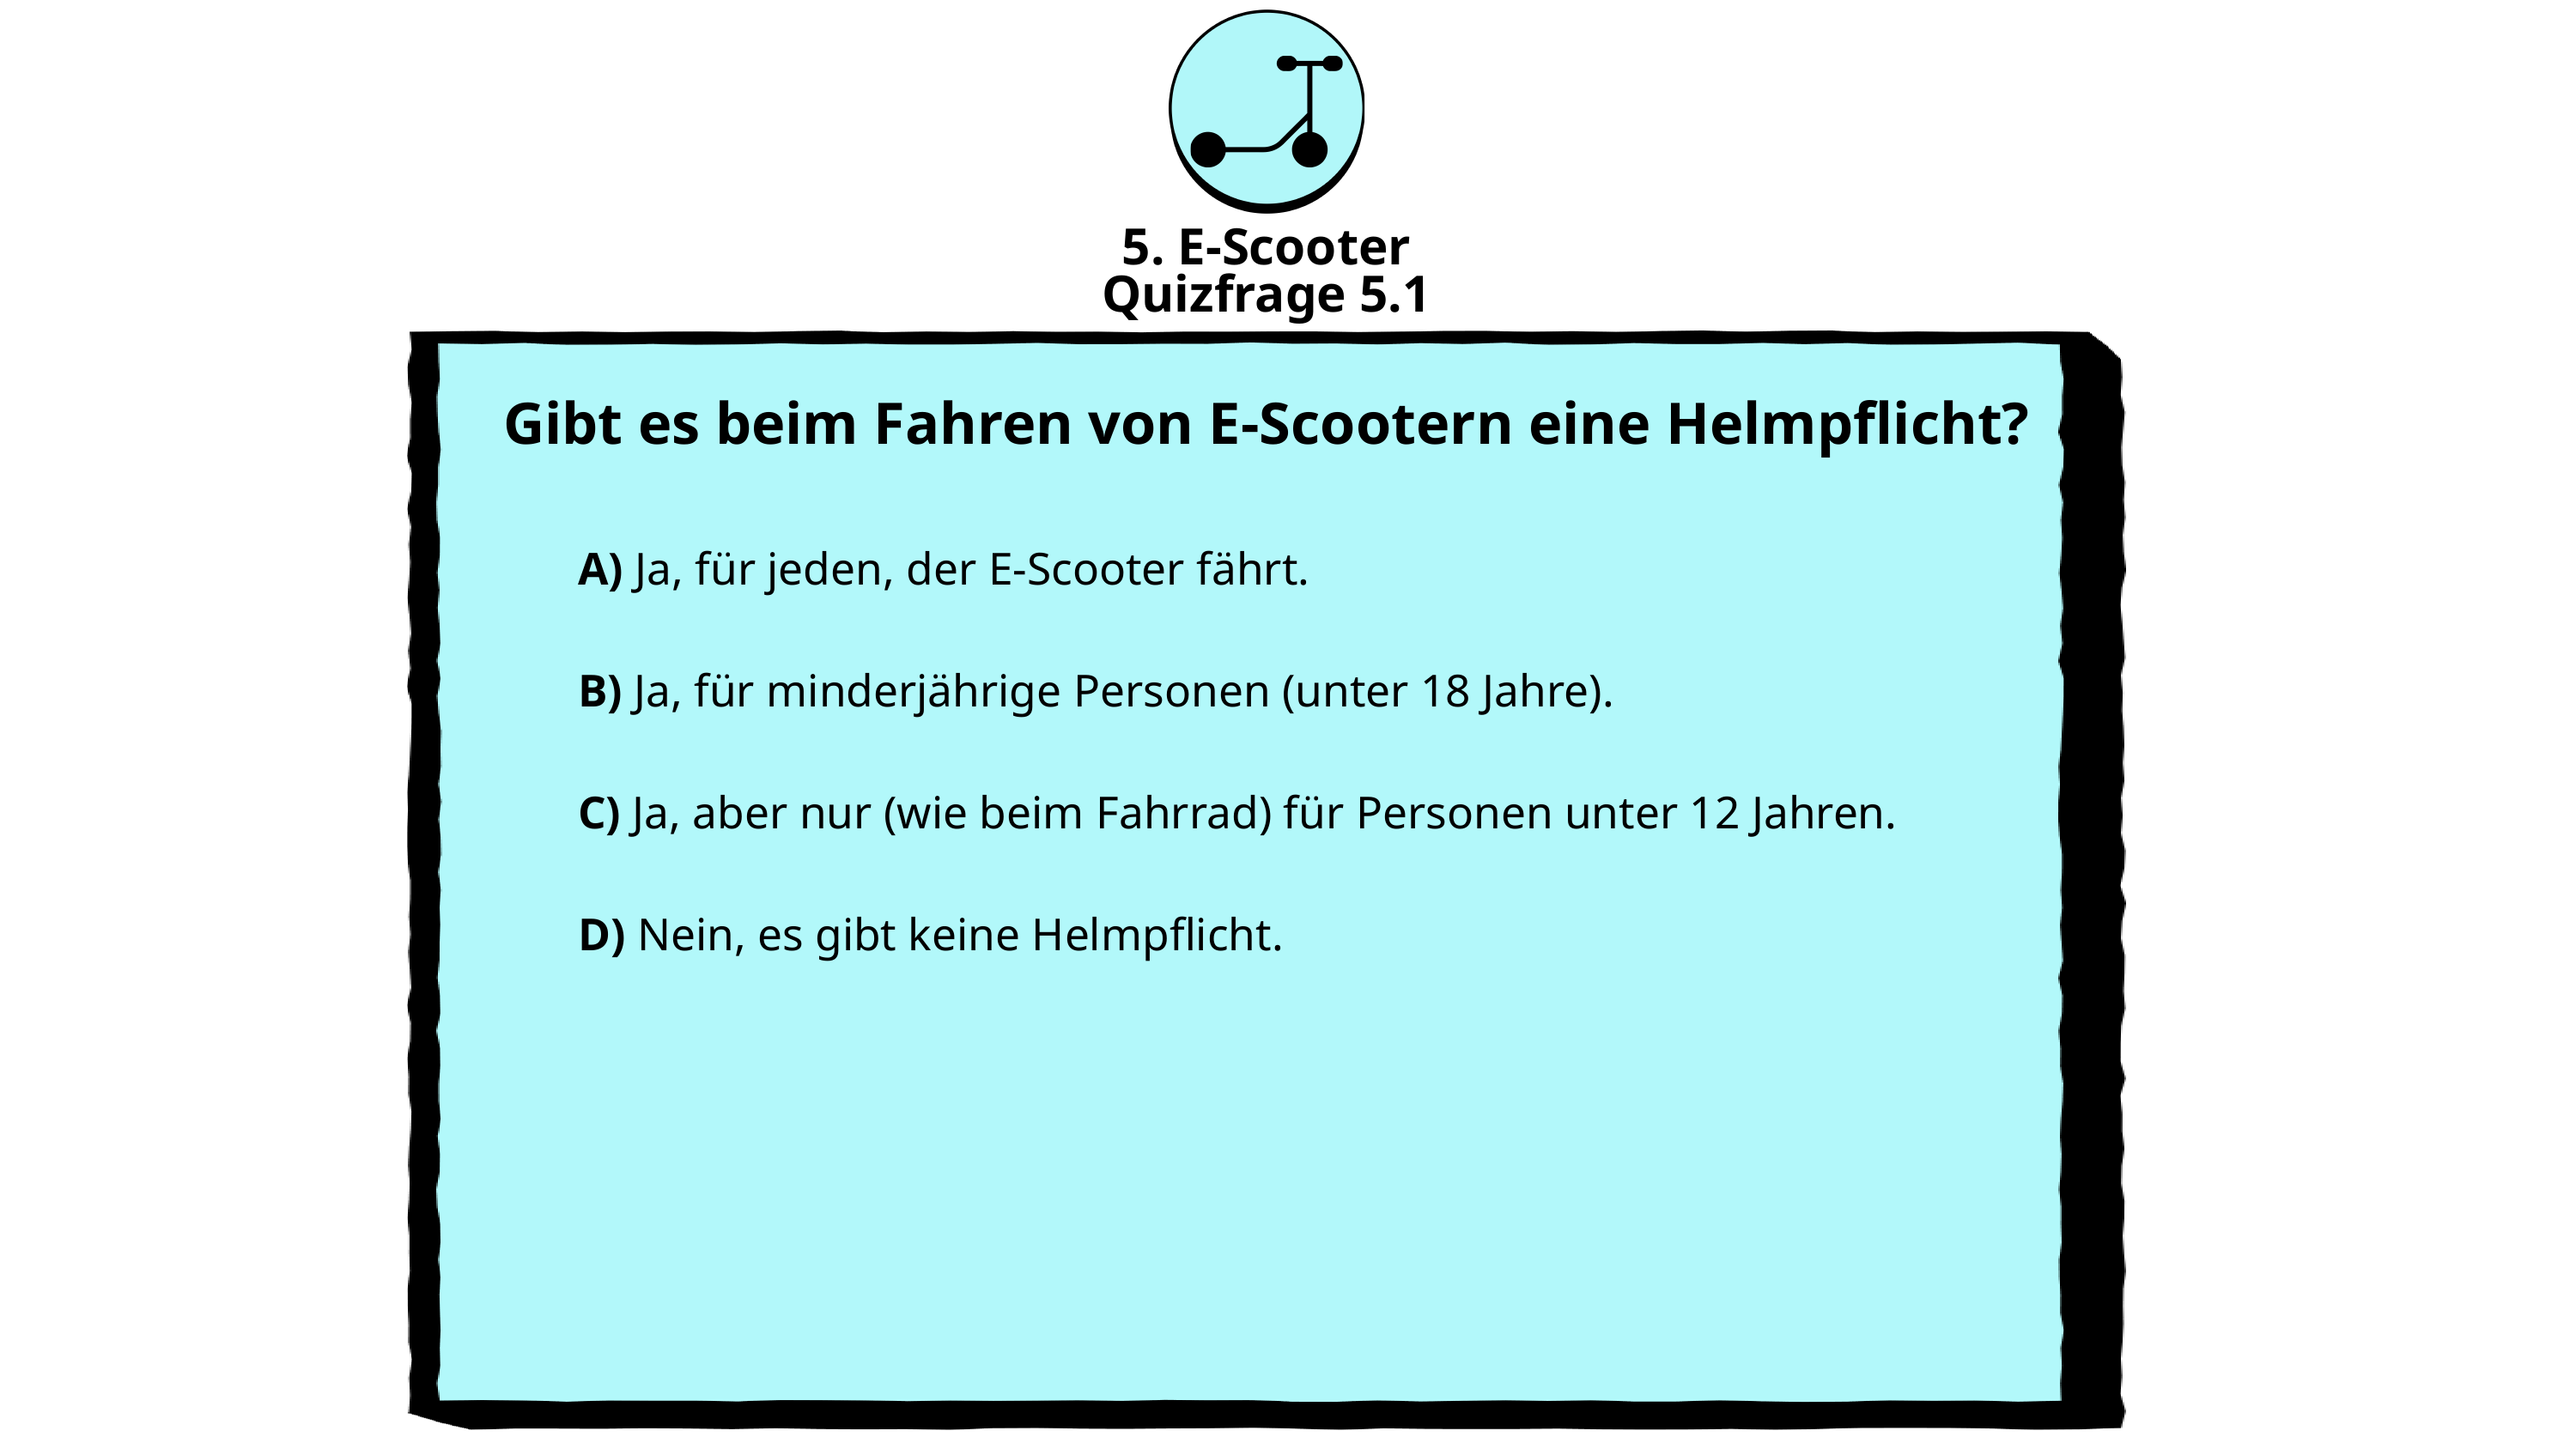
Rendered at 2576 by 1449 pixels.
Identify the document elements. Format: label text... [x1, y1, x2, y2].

text_box 5. E-Scooter Quizfrage 5.1 [623, 221, 1911, 329]
text_box [407, 330, 2126, 1430]
text_box Gibt es beim Fahren von E-Scootern eine Helmpflicht? A) Ja, für jeden, der E-Scooter fährt. B) Ja, für minderjährige Personen (unter 18 Jahre). C) Ja, aber nur (wie beim Fahrrad) für Personen unter 12 Jahren. D) Nein, es gibt keine Helmpflicht. [449, 378, 2085, 961]
text_box [1190, 56, 1343, 167]
text_box [1169, 9, 1365, 214]
